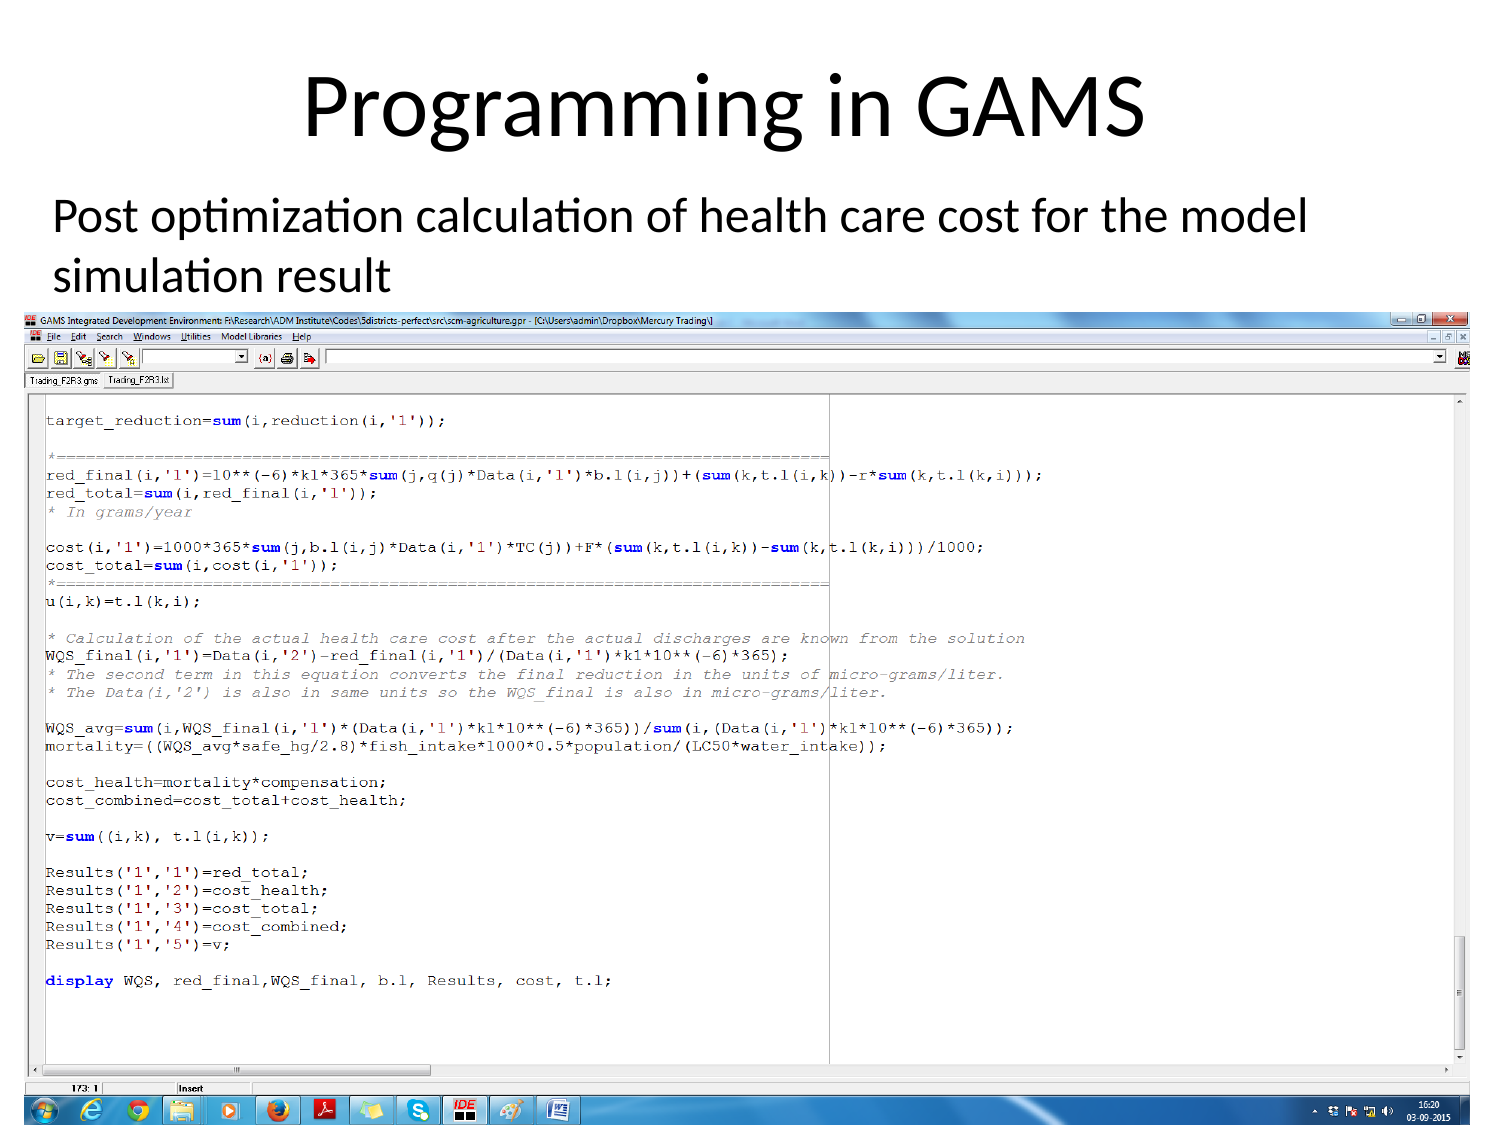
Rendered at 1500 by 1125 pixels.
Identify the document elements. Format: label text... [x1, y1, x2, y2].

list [24, 312, 1470, 1125]
text_box Post optimization calculation of health care cost for the model simulation result [37, 174, 1413, 310]
title Programming in GAMS [50, 6, 1400, 174]
